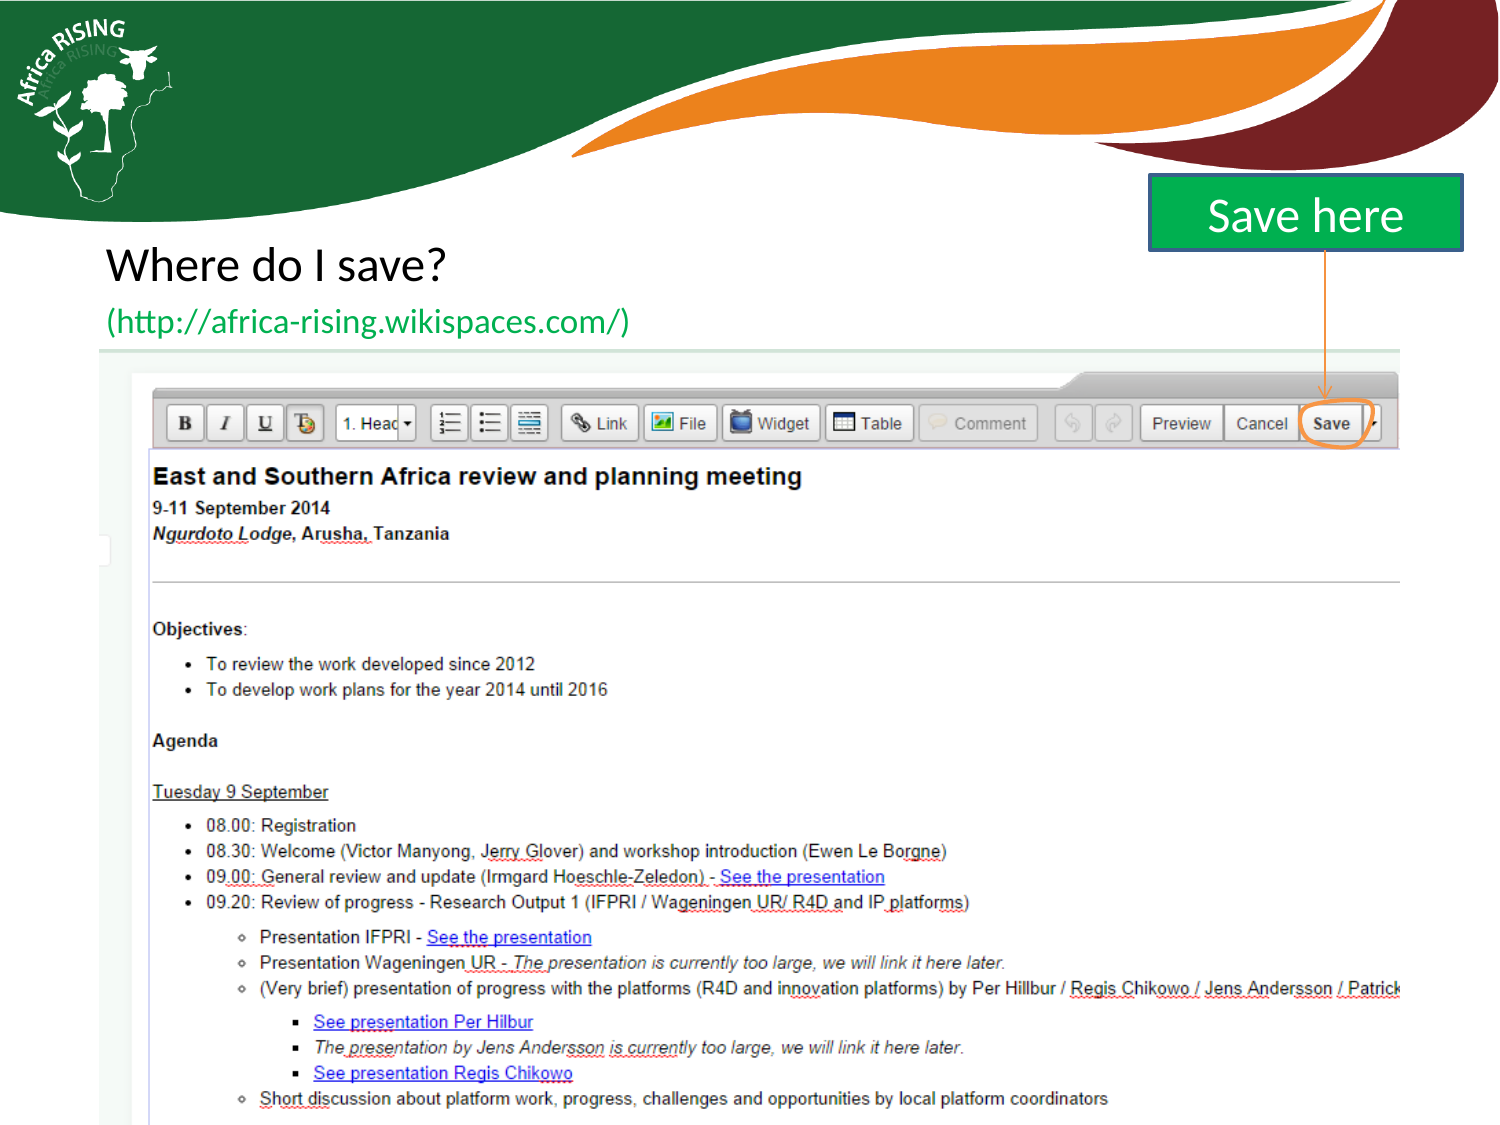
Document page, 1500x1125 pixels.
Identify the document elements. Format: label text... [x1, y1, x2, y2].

text_box Save here [1148, 173, 1464, 252]
picture [99, 349, 1401, 1125]
picture [0, 0, 1499, 222]
list Where do I save? (http://africa-rising.wikispaces.com/) [75, 224, 1013, 350]
